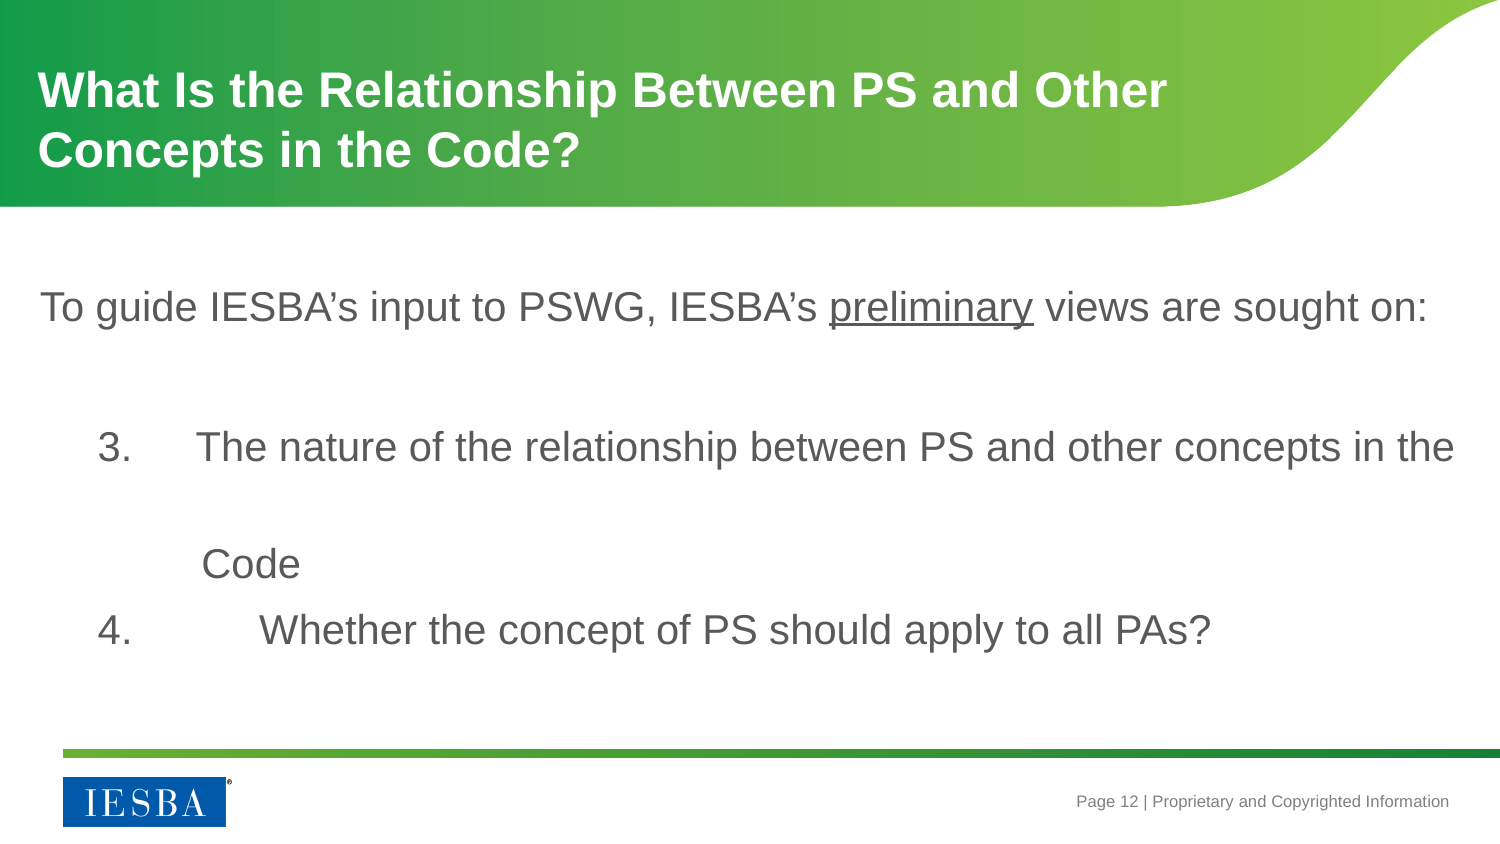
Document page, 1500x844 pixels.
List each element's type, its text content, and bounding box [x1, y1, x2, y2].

picture [0, 0, 1500, 207]
list To guide IESBA’s input to PSWG, IESBA’s preliminary views are sought on: The nature of the relationship between PS and other concepts in the Code 4. Whether the concept of PS should apply to all PAs? [24, 209, 1475, 760]
title What Is the Relationship Between PS and Other Concepts in the Code? [37, 69, 1375, 166]
picture [63, 777, 232, 827]
